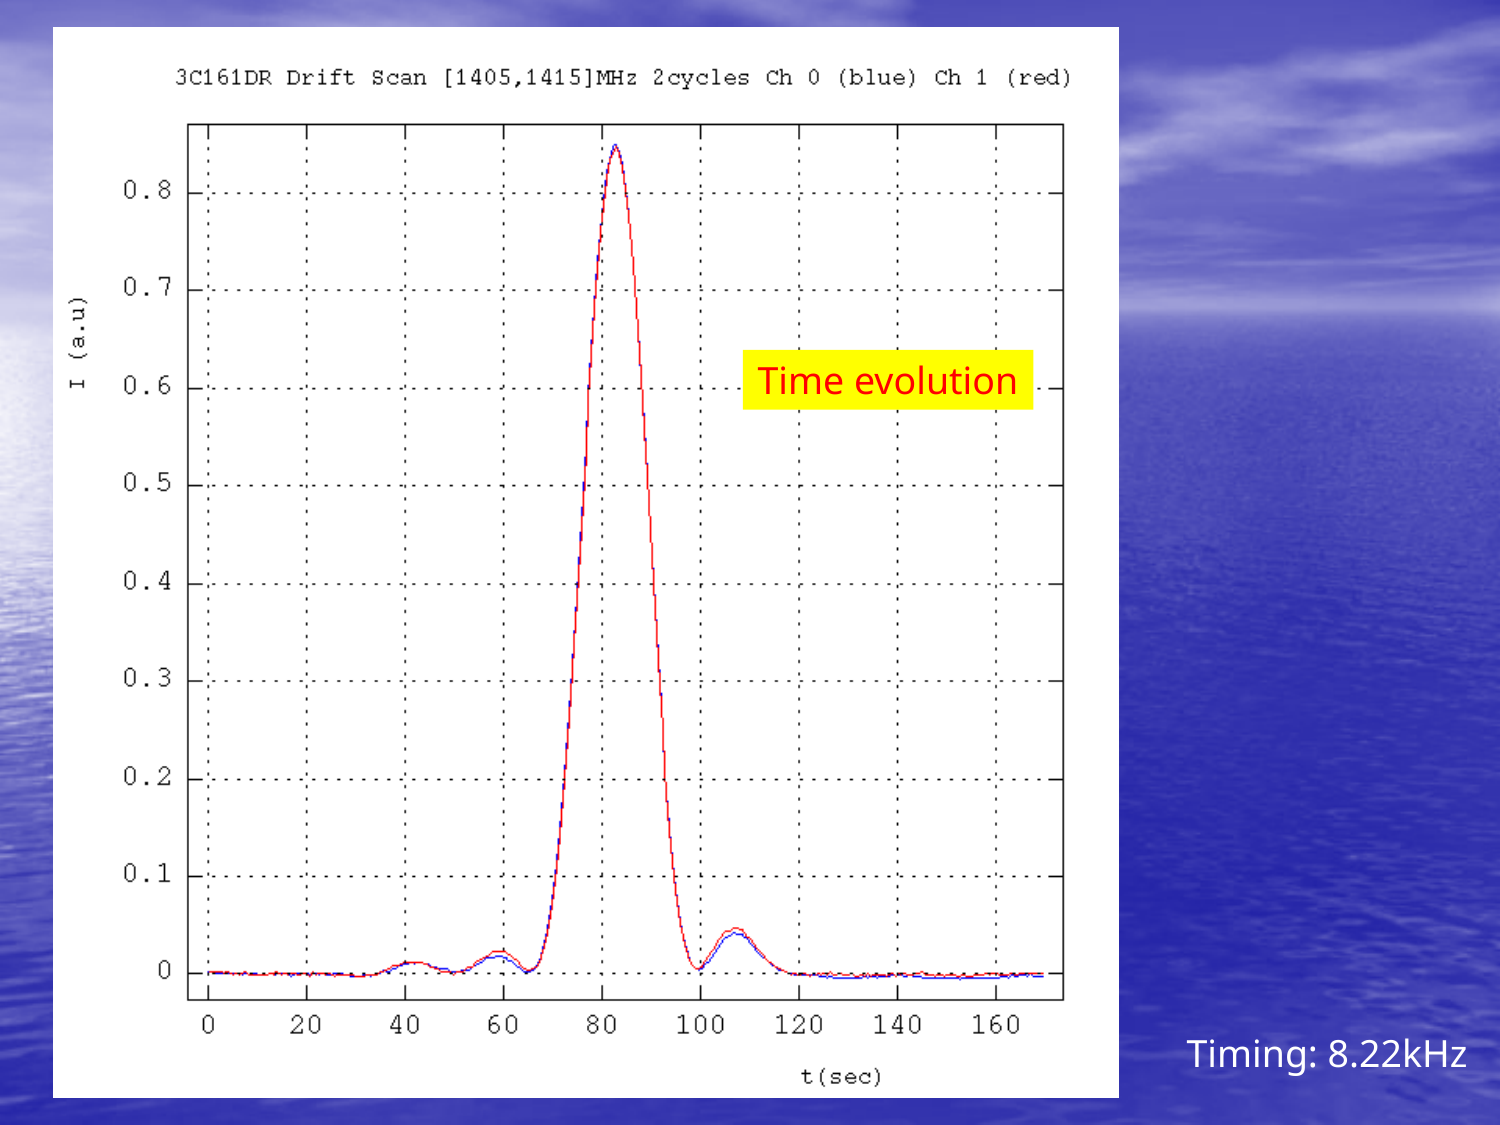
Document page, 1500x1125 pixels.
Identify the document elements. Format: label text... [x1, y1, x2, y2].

text_box Timing: 8.22kHz [1171, 1023, 1483, 1083]
picture [52, 27, 1119, 1098]
